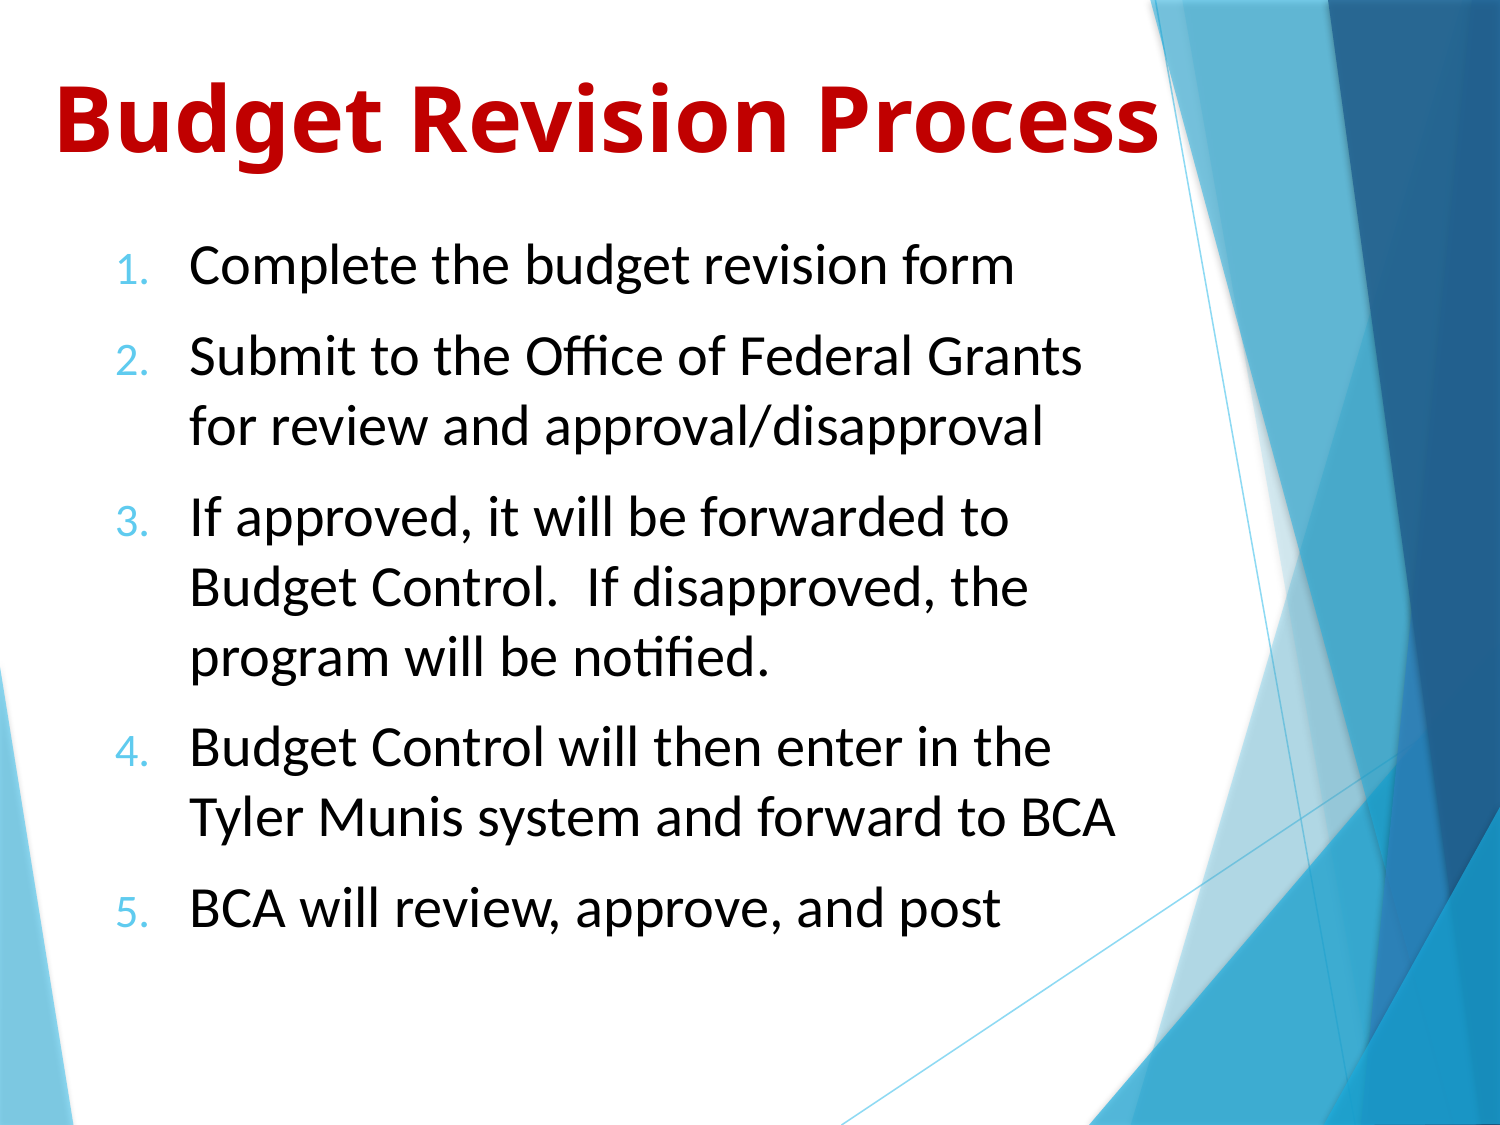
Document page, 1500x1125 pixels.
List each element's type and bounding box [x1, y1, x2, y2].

title [37, 53, 1455, 204]
list [99, 218, 1175, 1057]
